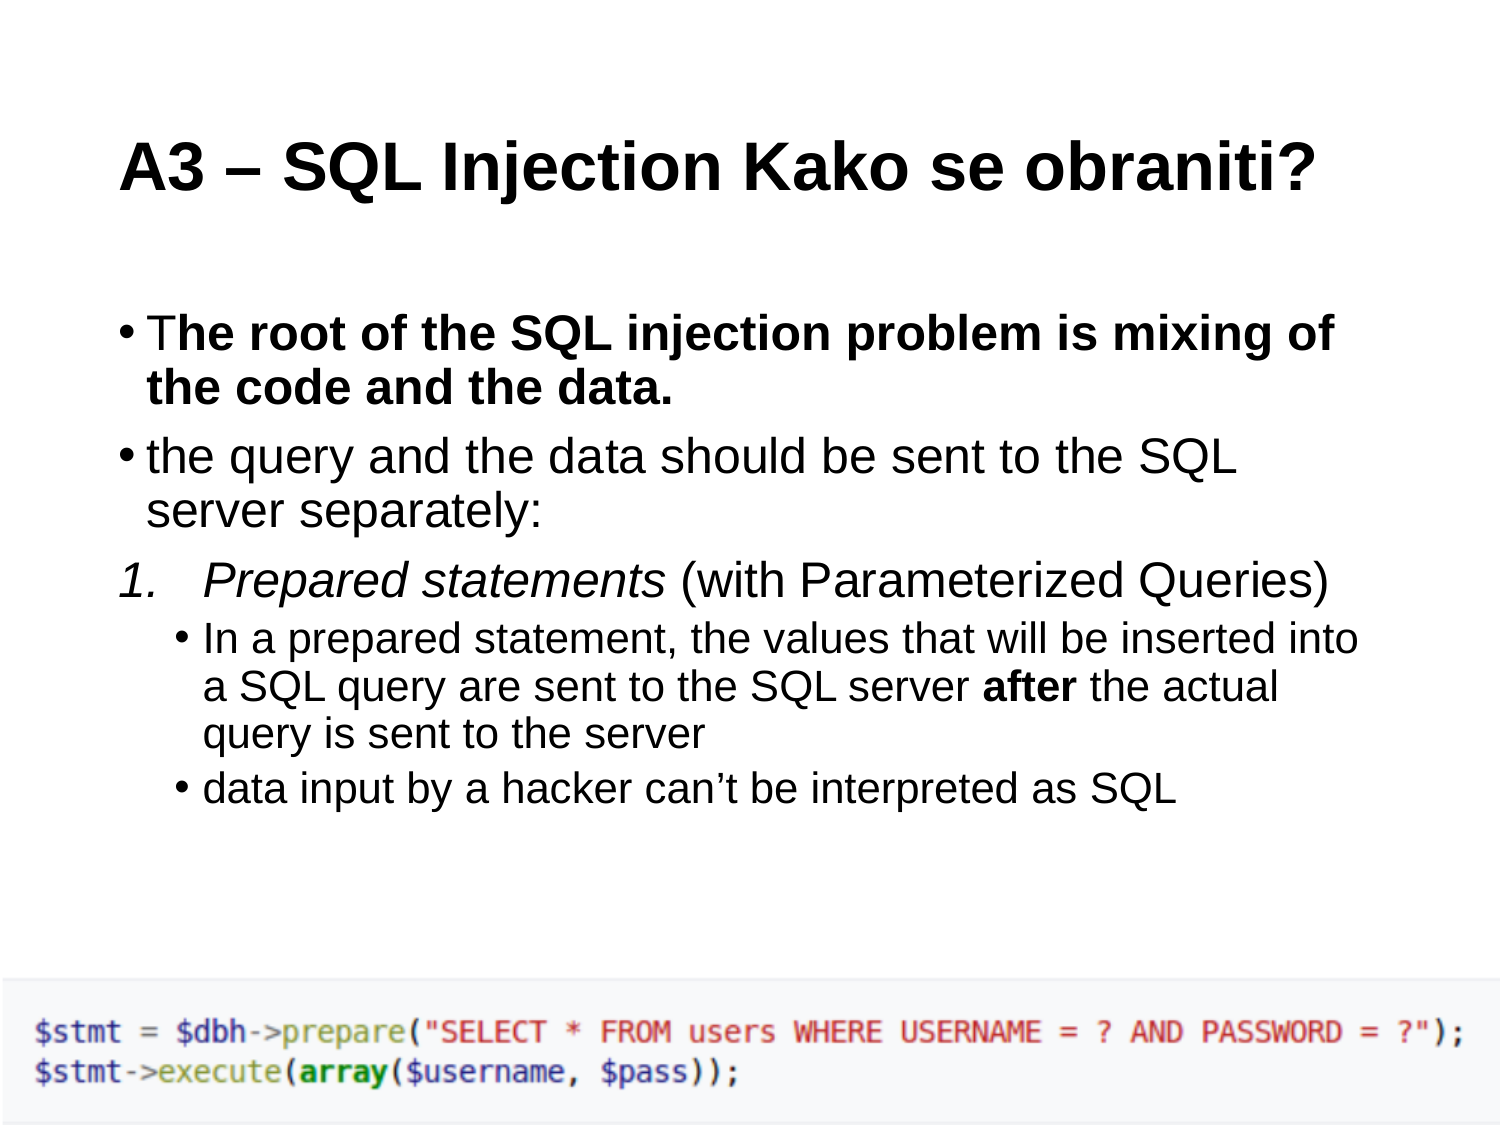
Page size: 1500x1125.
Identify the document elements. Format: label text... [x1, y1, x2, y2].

picture [0, 969, 1500, 1125]
list The root of the SQL injection problem is mixing of the code and the data. the query and the data should be sent to the SQL server separately: Prepared statements (with Parameterized Queries) In a prepared statement, the values that will be inserted into a SQL query are sent to the SQL server after the actual query is sent to the server data input by a hacker can’t be interpreted as SQL [103, 299, 1397, 969]
title A3 – SQL Injection Kako se obraniti? [103, 59, 1397, 278]
